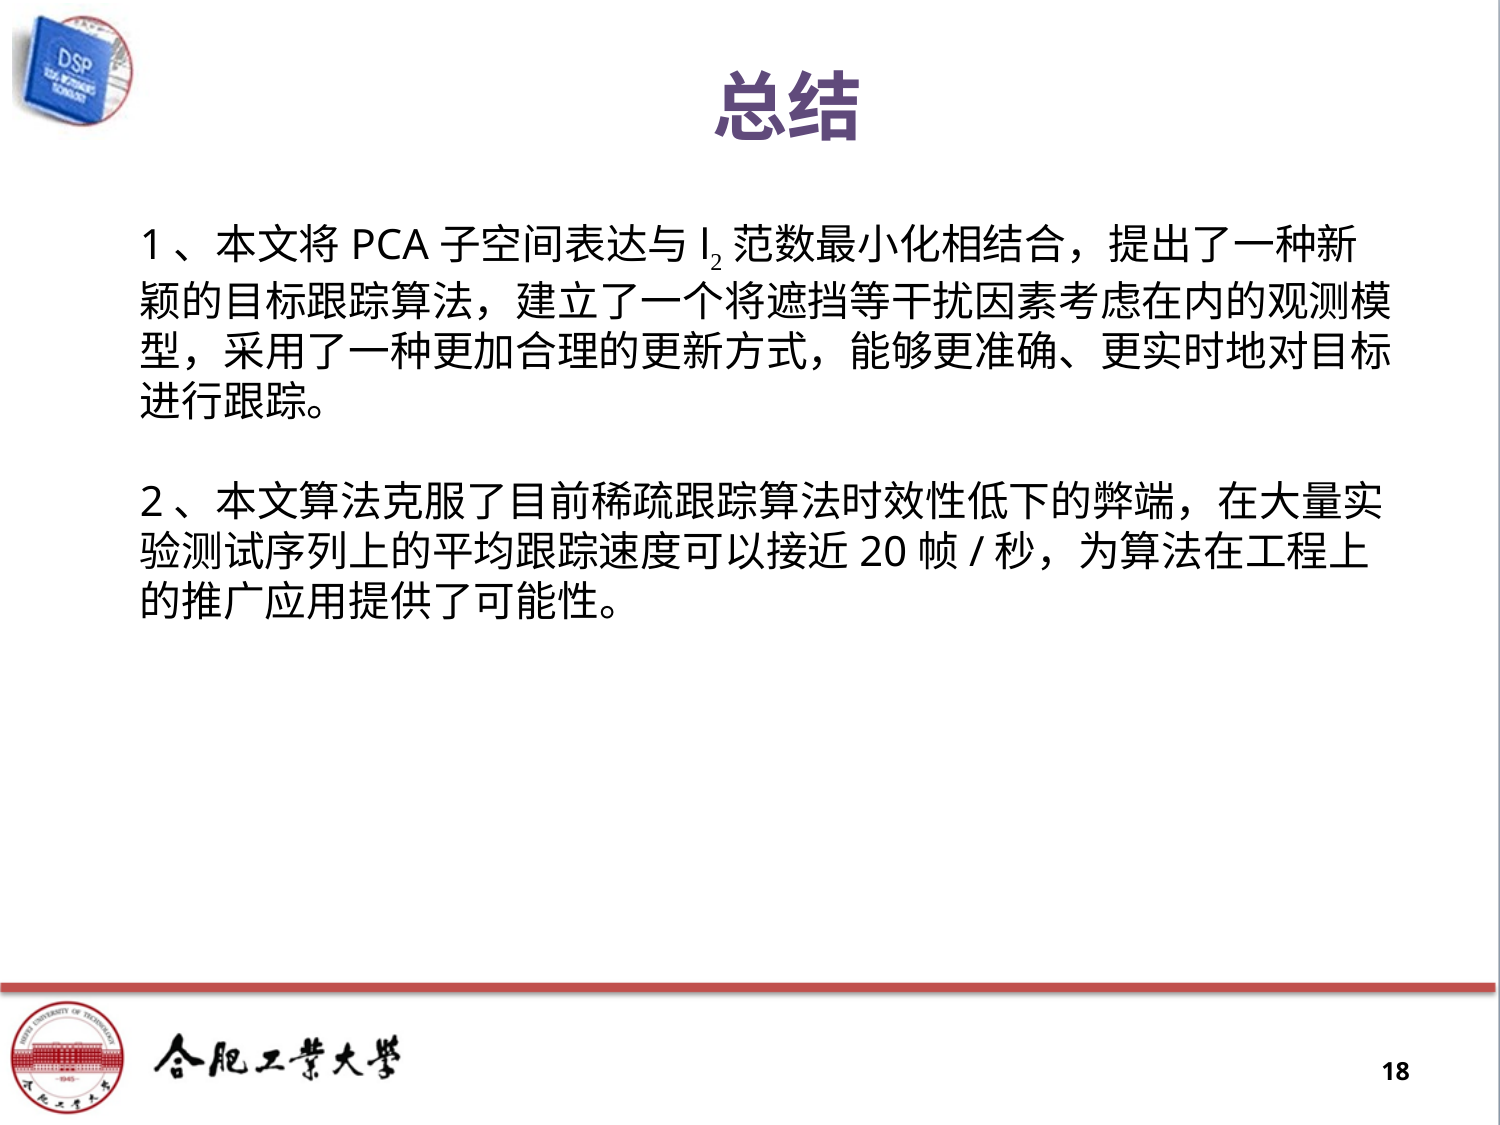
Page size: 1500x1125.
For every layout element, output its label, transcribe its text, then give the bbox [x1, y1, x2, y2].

slide_number 18 [1074, 1042, 1425, 1103]
text_box 1、本文将PCA子空间表达与l2范数最小化相结合，提出了一种新颖的目标跟踪算法，建立了一个将遮挡等干扰因素考虑在内的观测模型，采用了一种更加合理的更新方式，能够更准确、更实时地对目标进行跟踪。 2、本文算法克服了目前稀疏跟踪算法时效性低下的弊端，在大量实验测试序列上的平均跟踪速度可以接近20帧/秒，为算法在工程上的推广应用提供了可能性。 [124, 160, 1413, 633]
picture [0, 0, 1500, 1125]
text_box 总结 [487, 52, 1088, 157]
